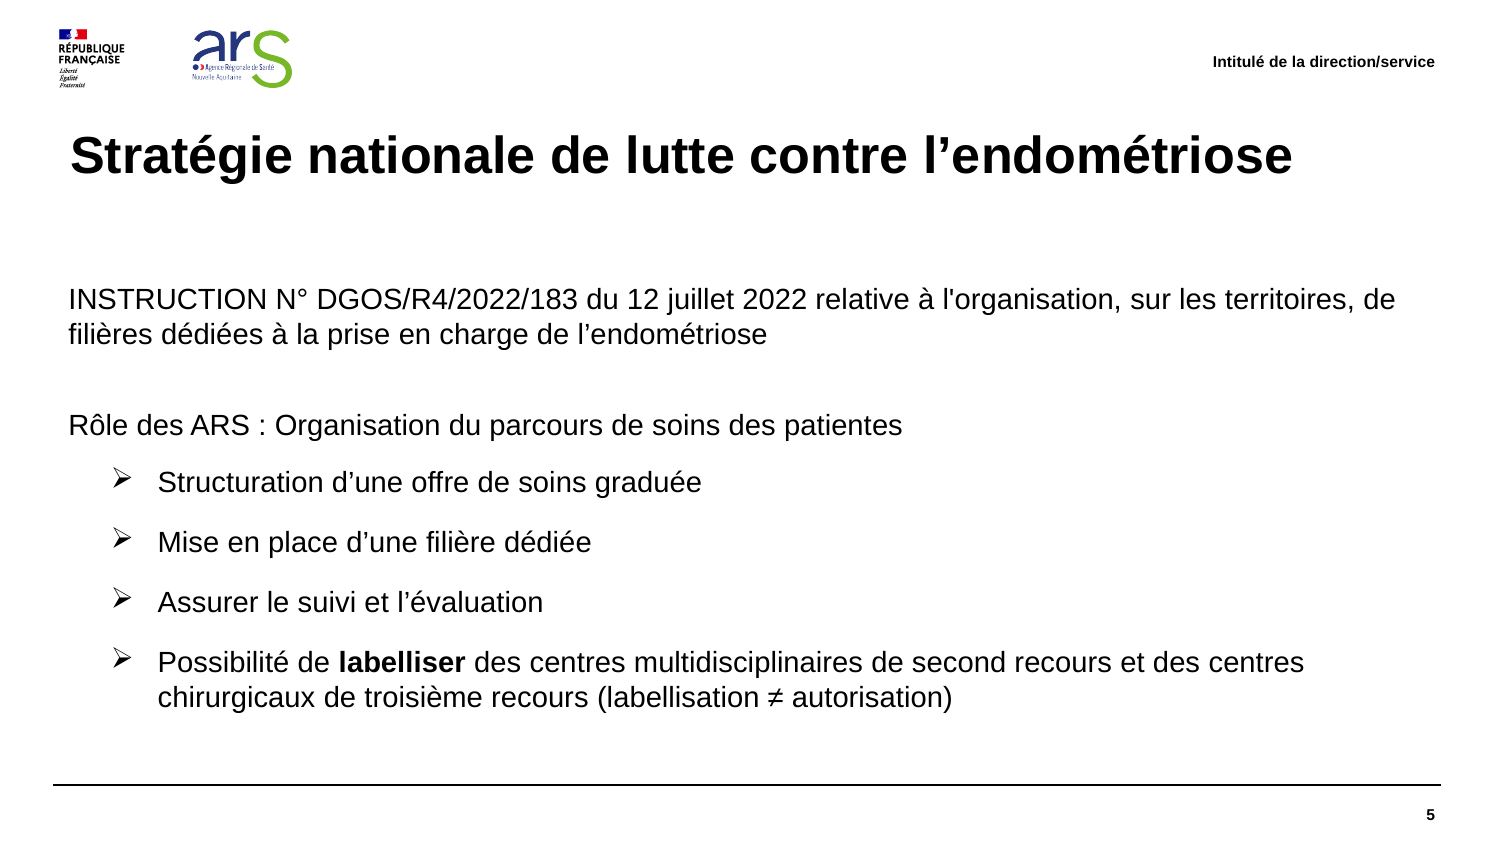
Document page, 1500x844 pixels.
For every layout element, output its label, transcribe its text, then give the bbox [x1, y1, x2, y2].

footer Intitulé de la direction/service [470, 32, 1436, 92]
title Stratégie nationale de lutte contre l’endométriose [53, 112, 1436, 201]
picture [47, 17, 136, 107]
slide_number 5 [1213, 784, 1436, 844]
picture [192, 30, 292, 88]
list INSTRUCTION N° DGOS/R4/2022/183 du 12 juillet 2022 relative à l'organisation, sur les territoires, de filières dédiées à la prise en charge de l’endométriose Rôle des ARS : Organisation du parcours de soins des patientes Structuration d’une offre de soins graduée Mise en place d’une filière dédiée Assurer le suivi et l’évaluation Possibilité de labelliser des centres multidisciplinaires de second recours et des centres chirurgicaux de troisième recours (labellisation ≠ autorisation) [53, 280, 1436, 753]
